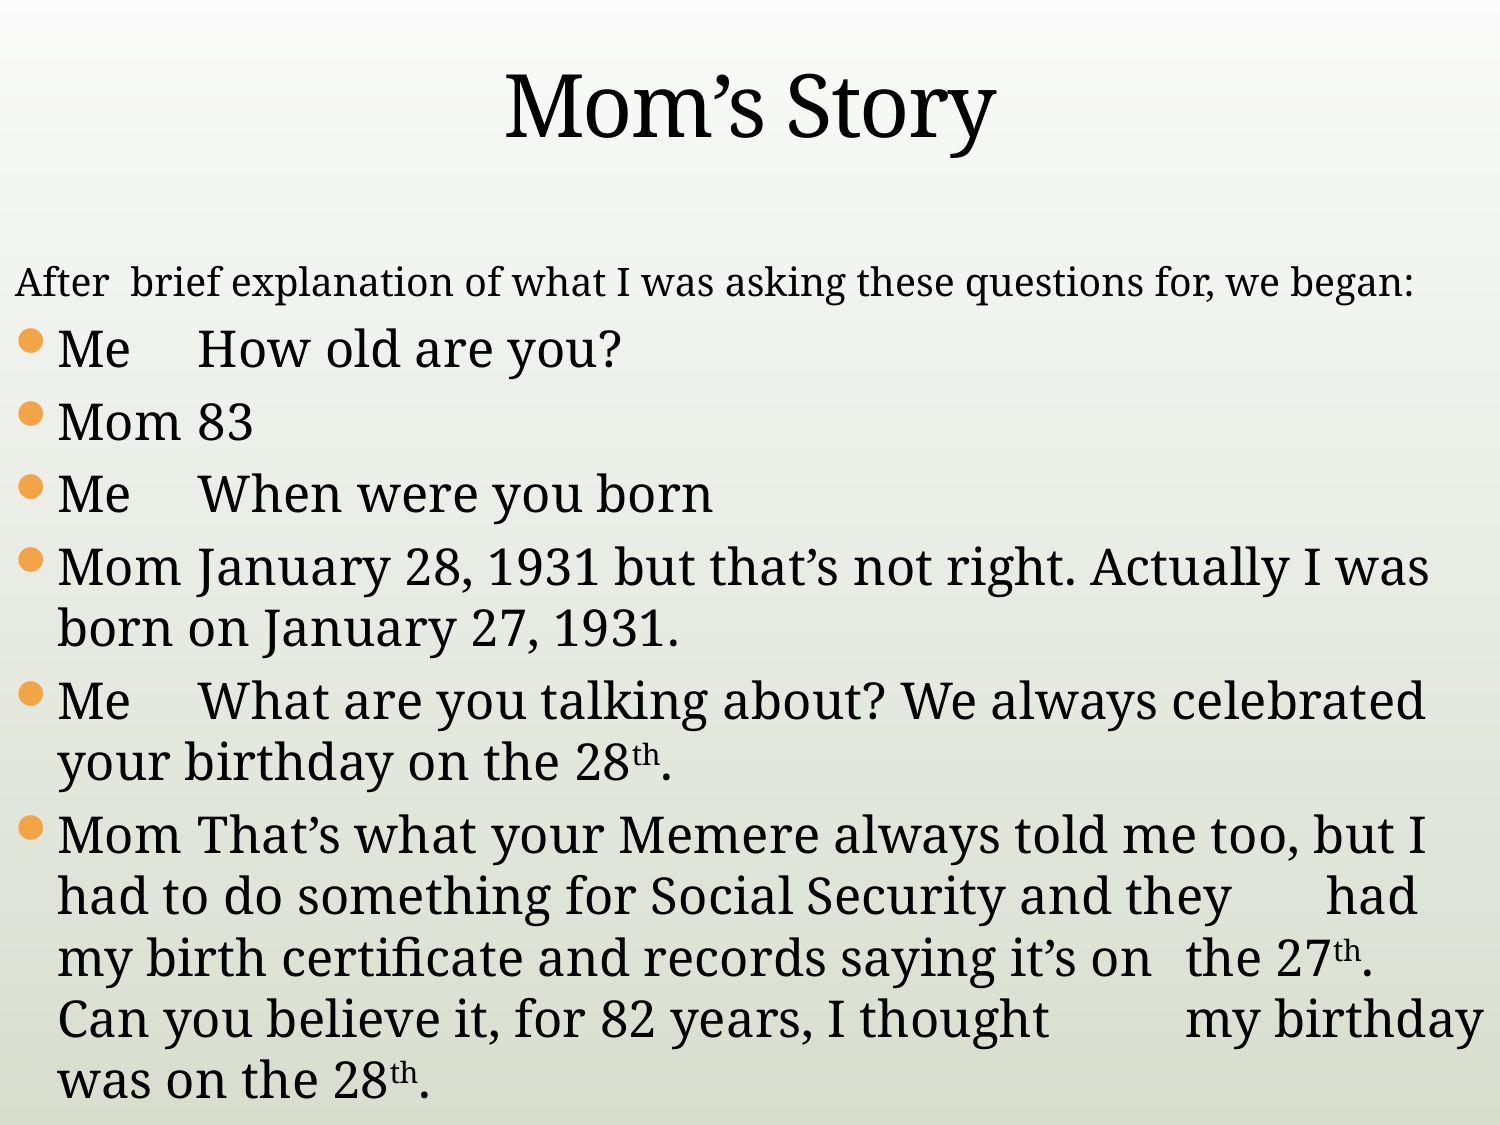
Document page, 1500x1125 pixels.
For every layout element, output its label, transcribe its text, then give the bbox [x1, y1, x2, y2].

list After brief explanation of what I was asking these questions for, we began: Me How old are you? Mom 83 Me When were you born Mom January 28, 1931 but that’s not right. Actually I was born on January 27, 1931. Me What are you talking about? We always celebrated your birthday on the 28th. Mom That’s what your Memere always told me too, but I had to do something for Social Security and they had my birth certificate and records saying it’s on the 27th. Can you believe it, for 82 years, I thought my birthday was on the 28th. [0, 249, 1500, 1125]
title Mom’s Story [74, 24, 1425, 163]
